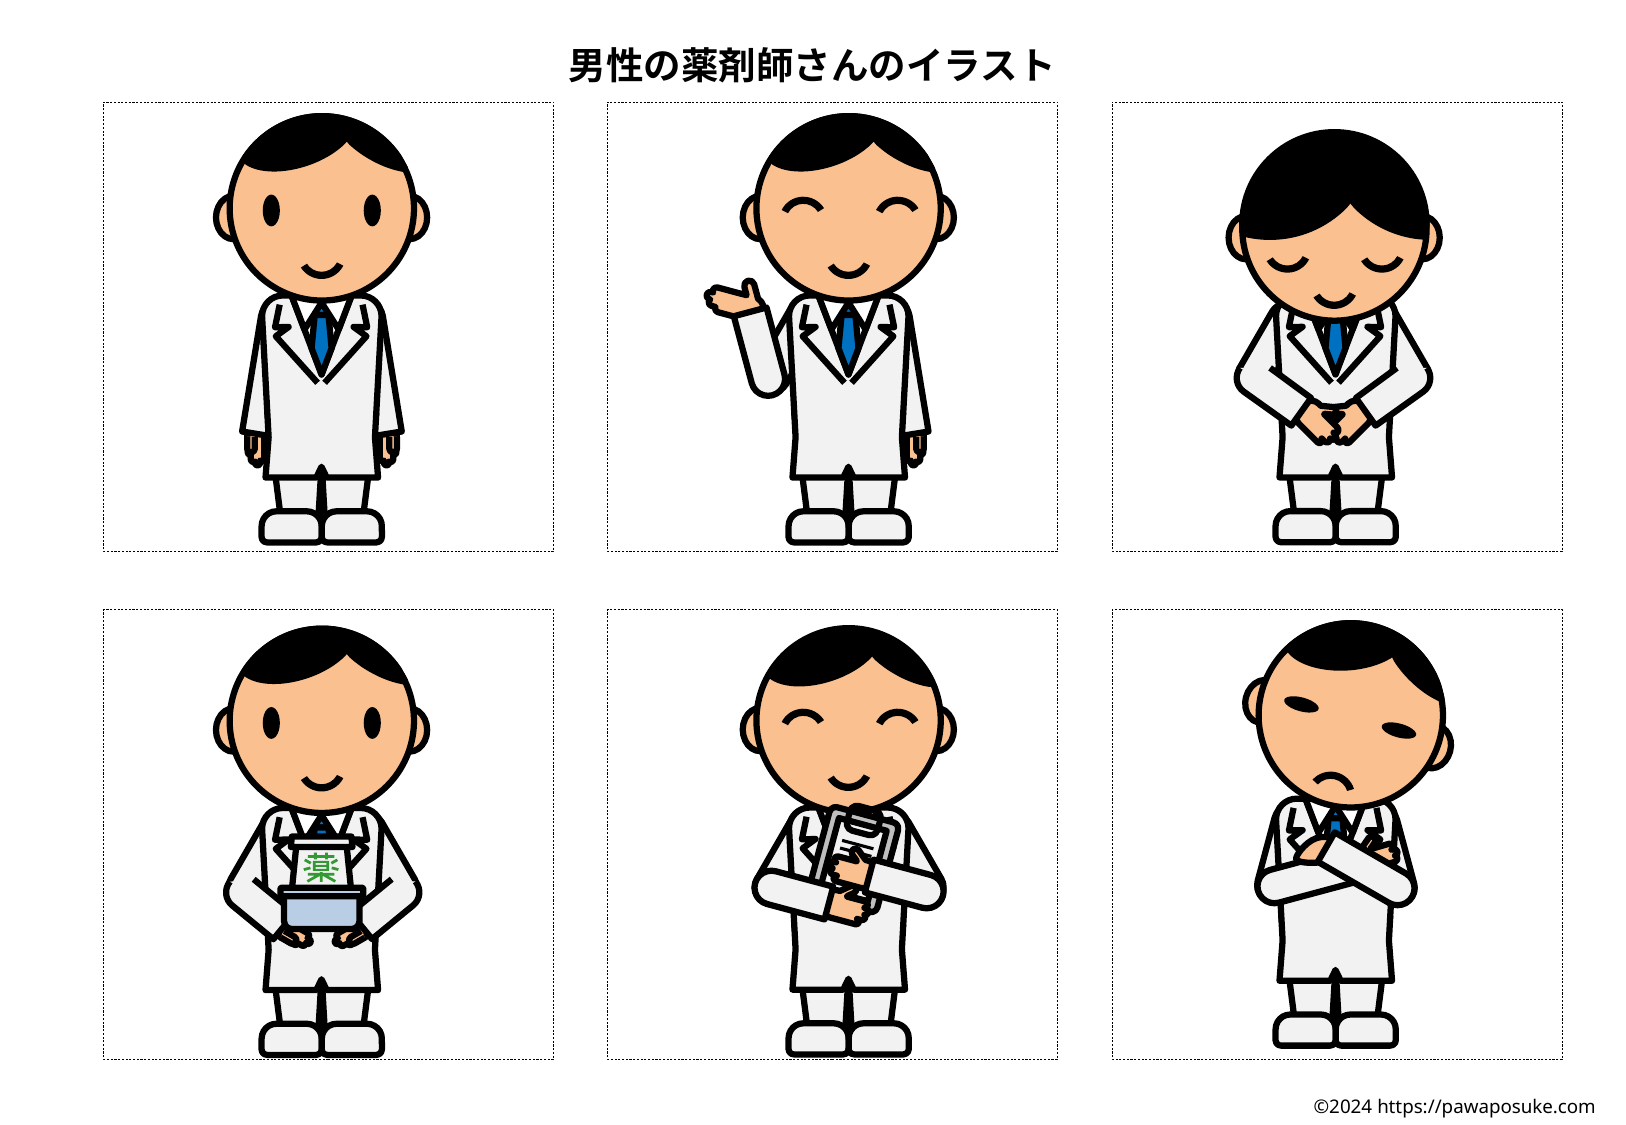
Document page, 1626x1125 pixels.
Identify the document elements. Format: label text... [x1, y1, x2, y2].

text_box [1244, 622, 1457, 1046]
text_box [215, 628, 428, 1056]
text_box 男性の薬剤師さんのイラスト [554, 34, 1071, 95]
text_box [1228, 131, 1440, 543]
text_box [742, 627, 955, 1055]
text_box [706, 115, 955, 543]
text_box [215, 115, 428, 543]
